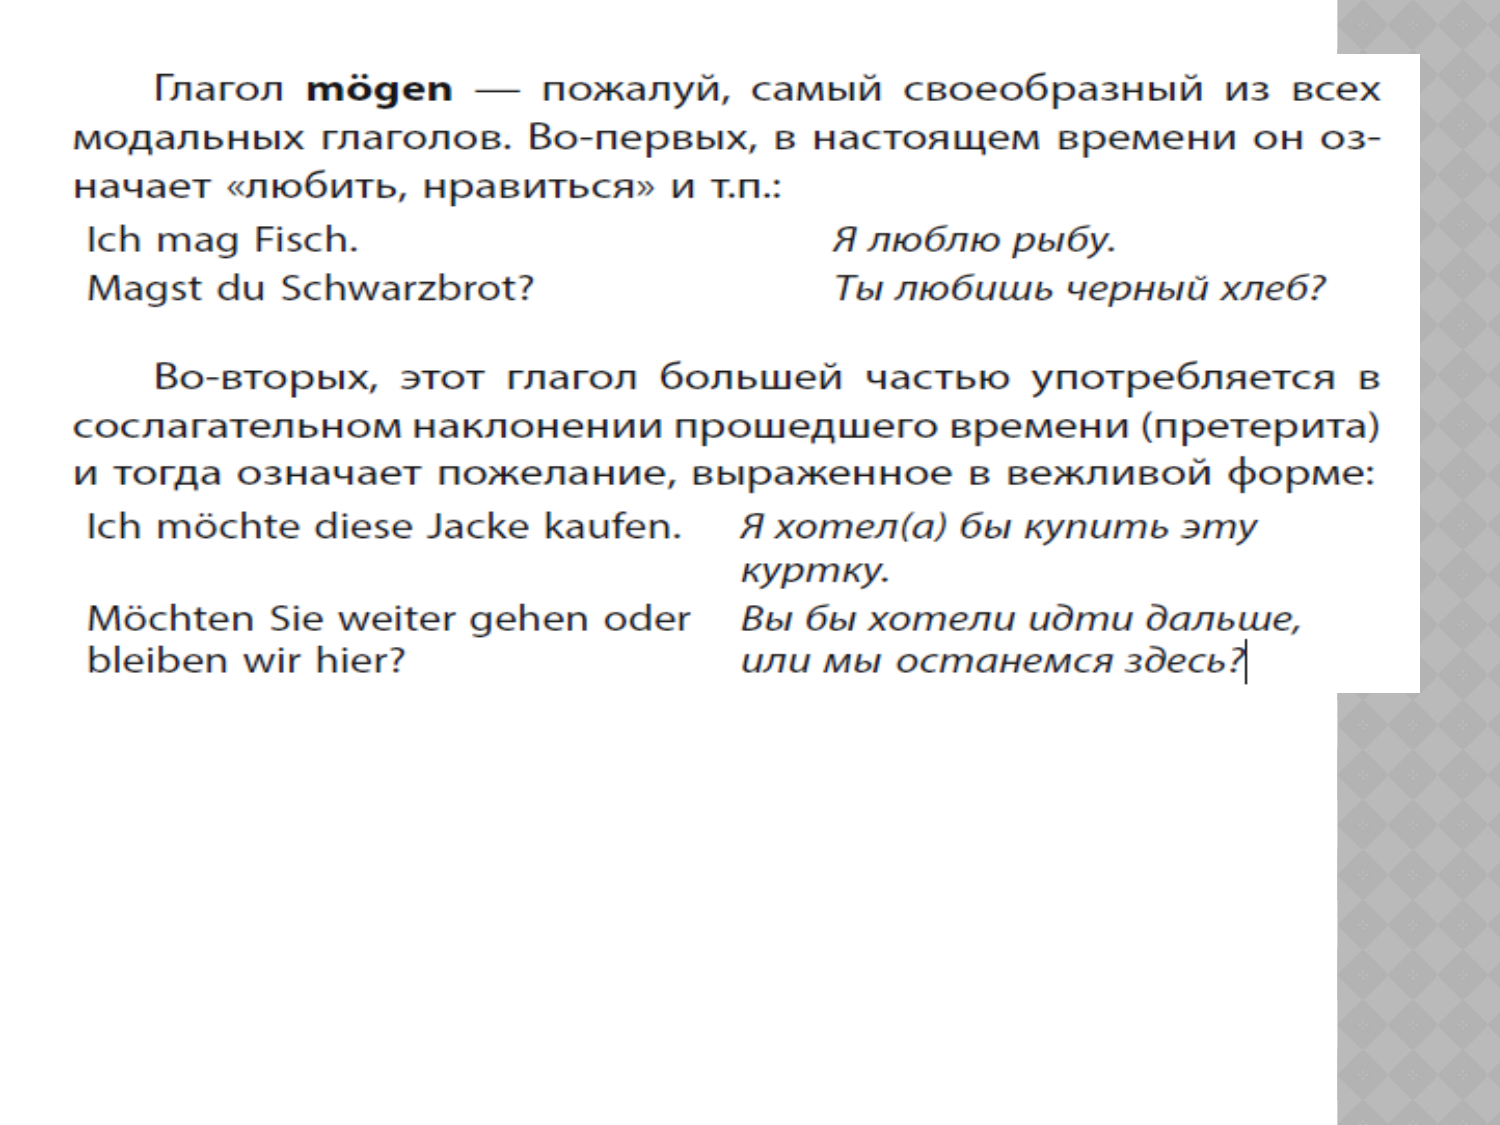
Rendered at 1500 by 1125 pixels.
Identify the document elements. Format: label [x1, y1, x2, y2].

list [40, 54, 1420, 693]
